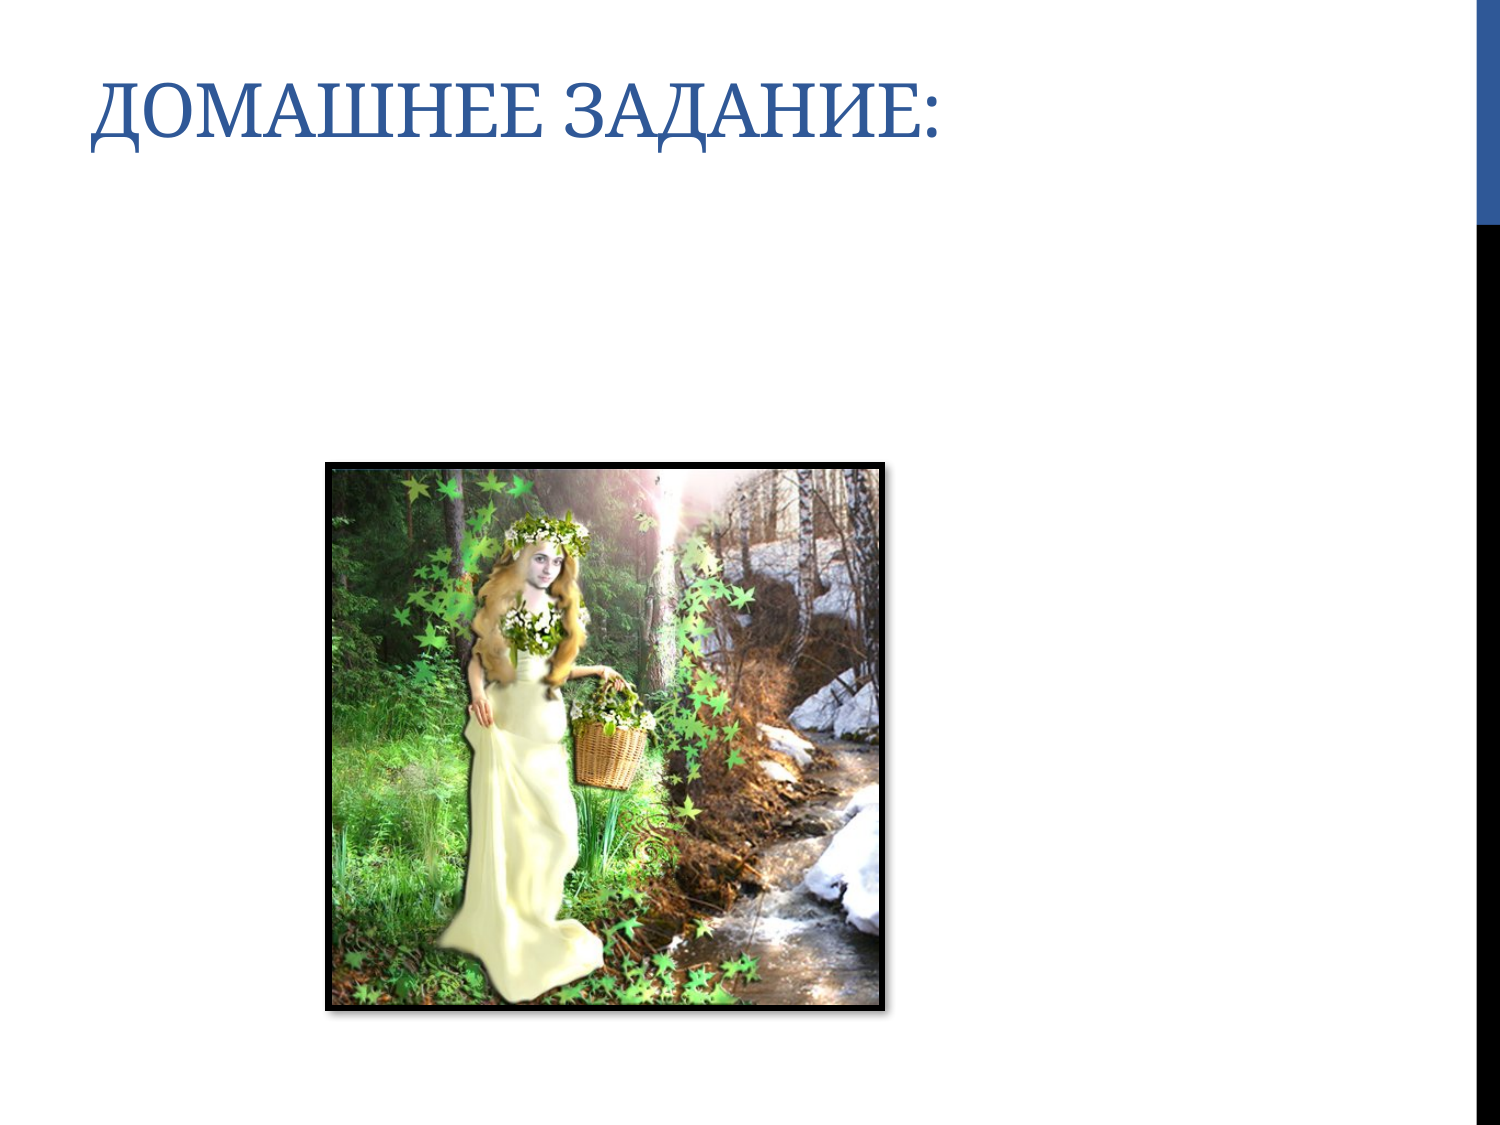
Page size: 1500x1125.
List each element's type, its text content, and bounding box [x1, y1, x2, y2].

title Домашнее задание: [75, 24, 1025, 250]
picture [331, 468, 880, 1006]
